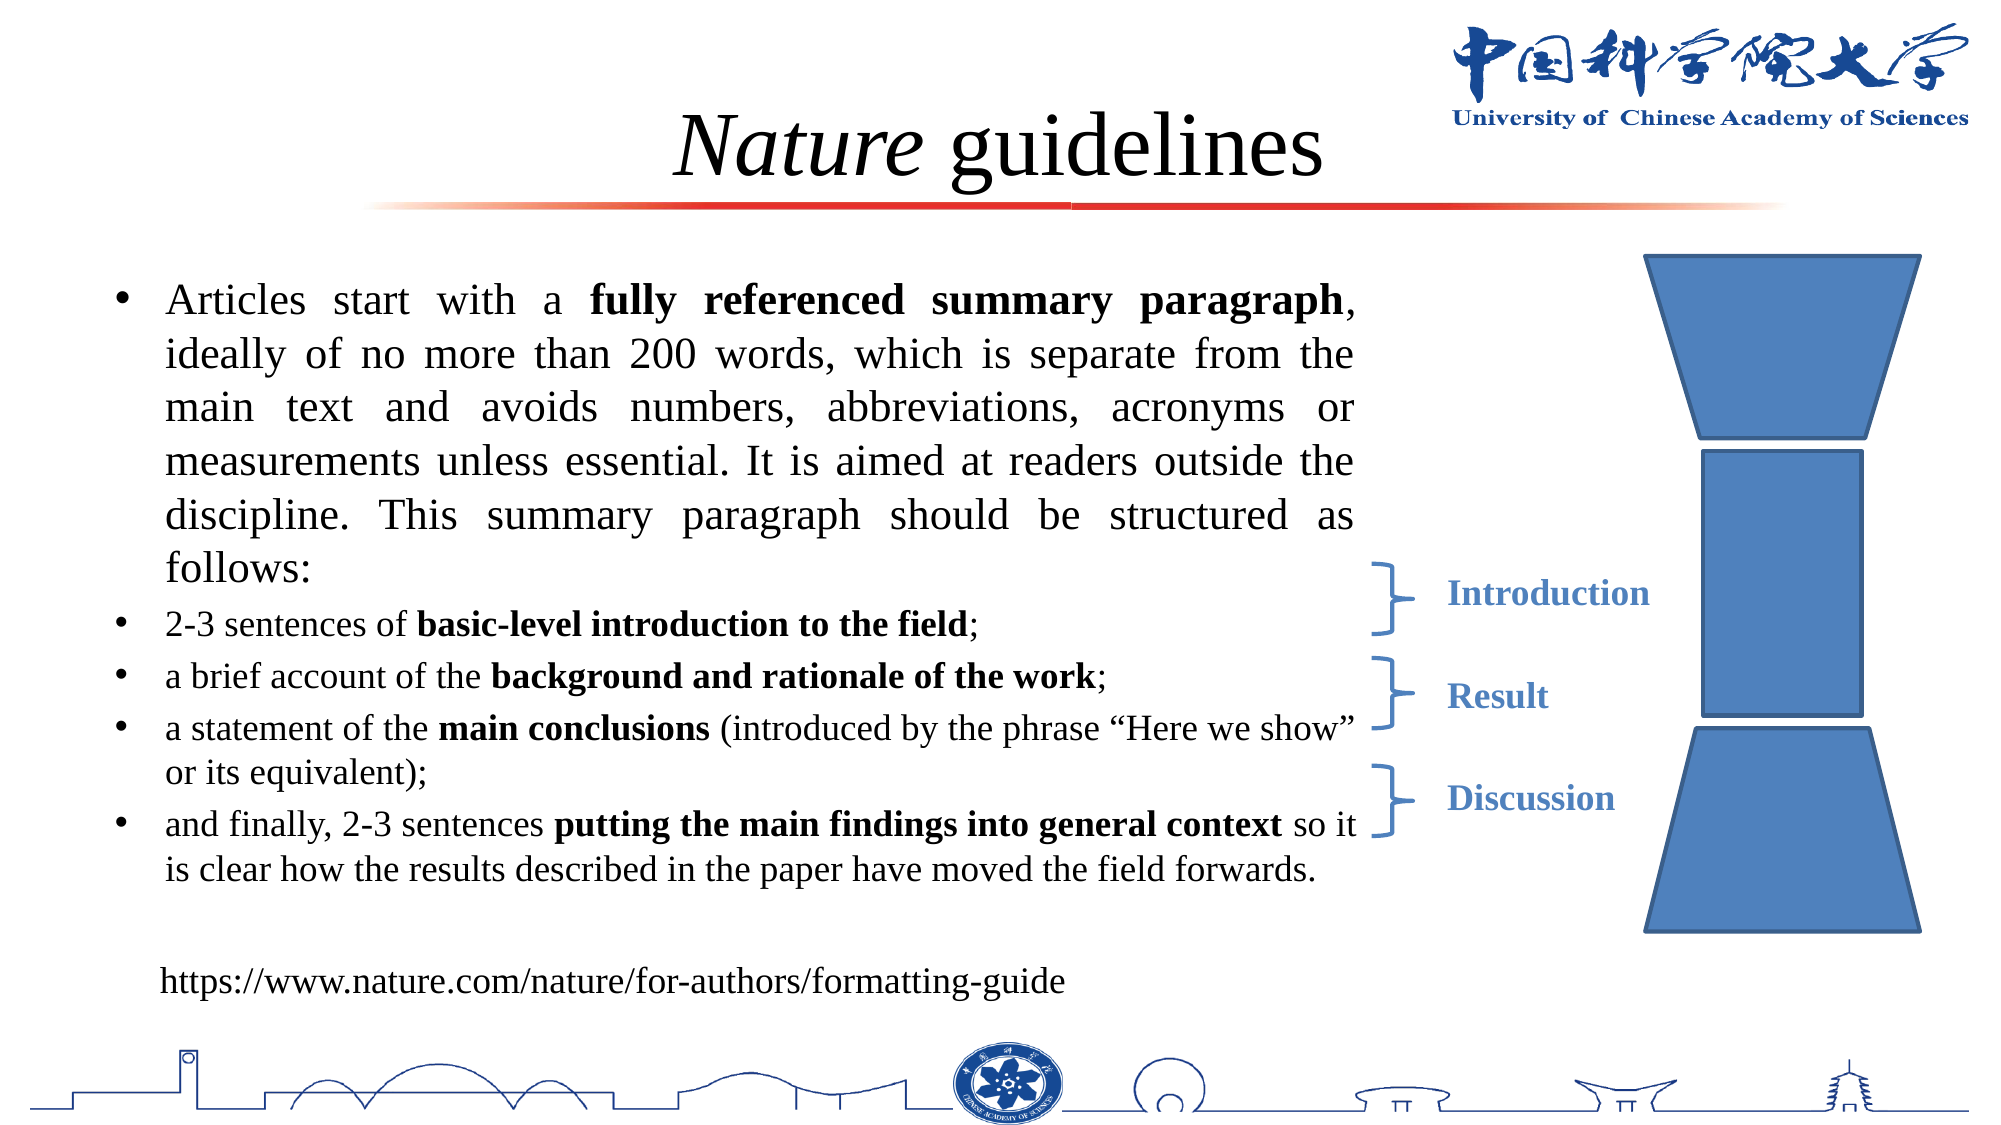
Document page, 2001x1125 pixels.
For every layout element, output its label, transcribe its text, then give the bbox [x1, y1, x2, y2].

text_box [1371, 561, 1416, 637]
picture [30, 1039, 1969, 1125]
title Nature guidelines [99, 45, 1900, 233]
text_box [1643, 253, 1923, 441]
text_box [334, 202, 1816, 210]
text_box [1701, 449, 1864, 718]
text_box [1371, 655, 1416, 731]
text_box [1643, 726, 1923, 934]
text_box Introduction [1432, 560, 1673, 621]
text_box Result [1432, 663, 1673, 723]
text_box Discussion [1432, 765, 1673, 826]
text_box [1371, 763, 1416, 839]
picture [1437, 23, 1969, 129]
list Articles start with a fully referenced summary paragraph, ideally of no more than 200 words, which is separate from the main text and avoids numbers, abbreviations, acronyms or measurements unless essential. It is aimed at readers outside the discipline. This summary paragraph should be structured as follows: 2-3 sentences of basic-level introduction to the field; a brief account of the background and rationale of the work; a statement of the main conclusions (introduced by the phrase “Here we show” or its equivalent); and finally, 2-3 sentences putting the main findings into general context so it is clear how the results described in the paper have moved the field forwards. [99, 262, 1372, 919]
text_box https://www.nature.com/nature/for-authors/formatting-guide [145, 948, 1460, 1009]
